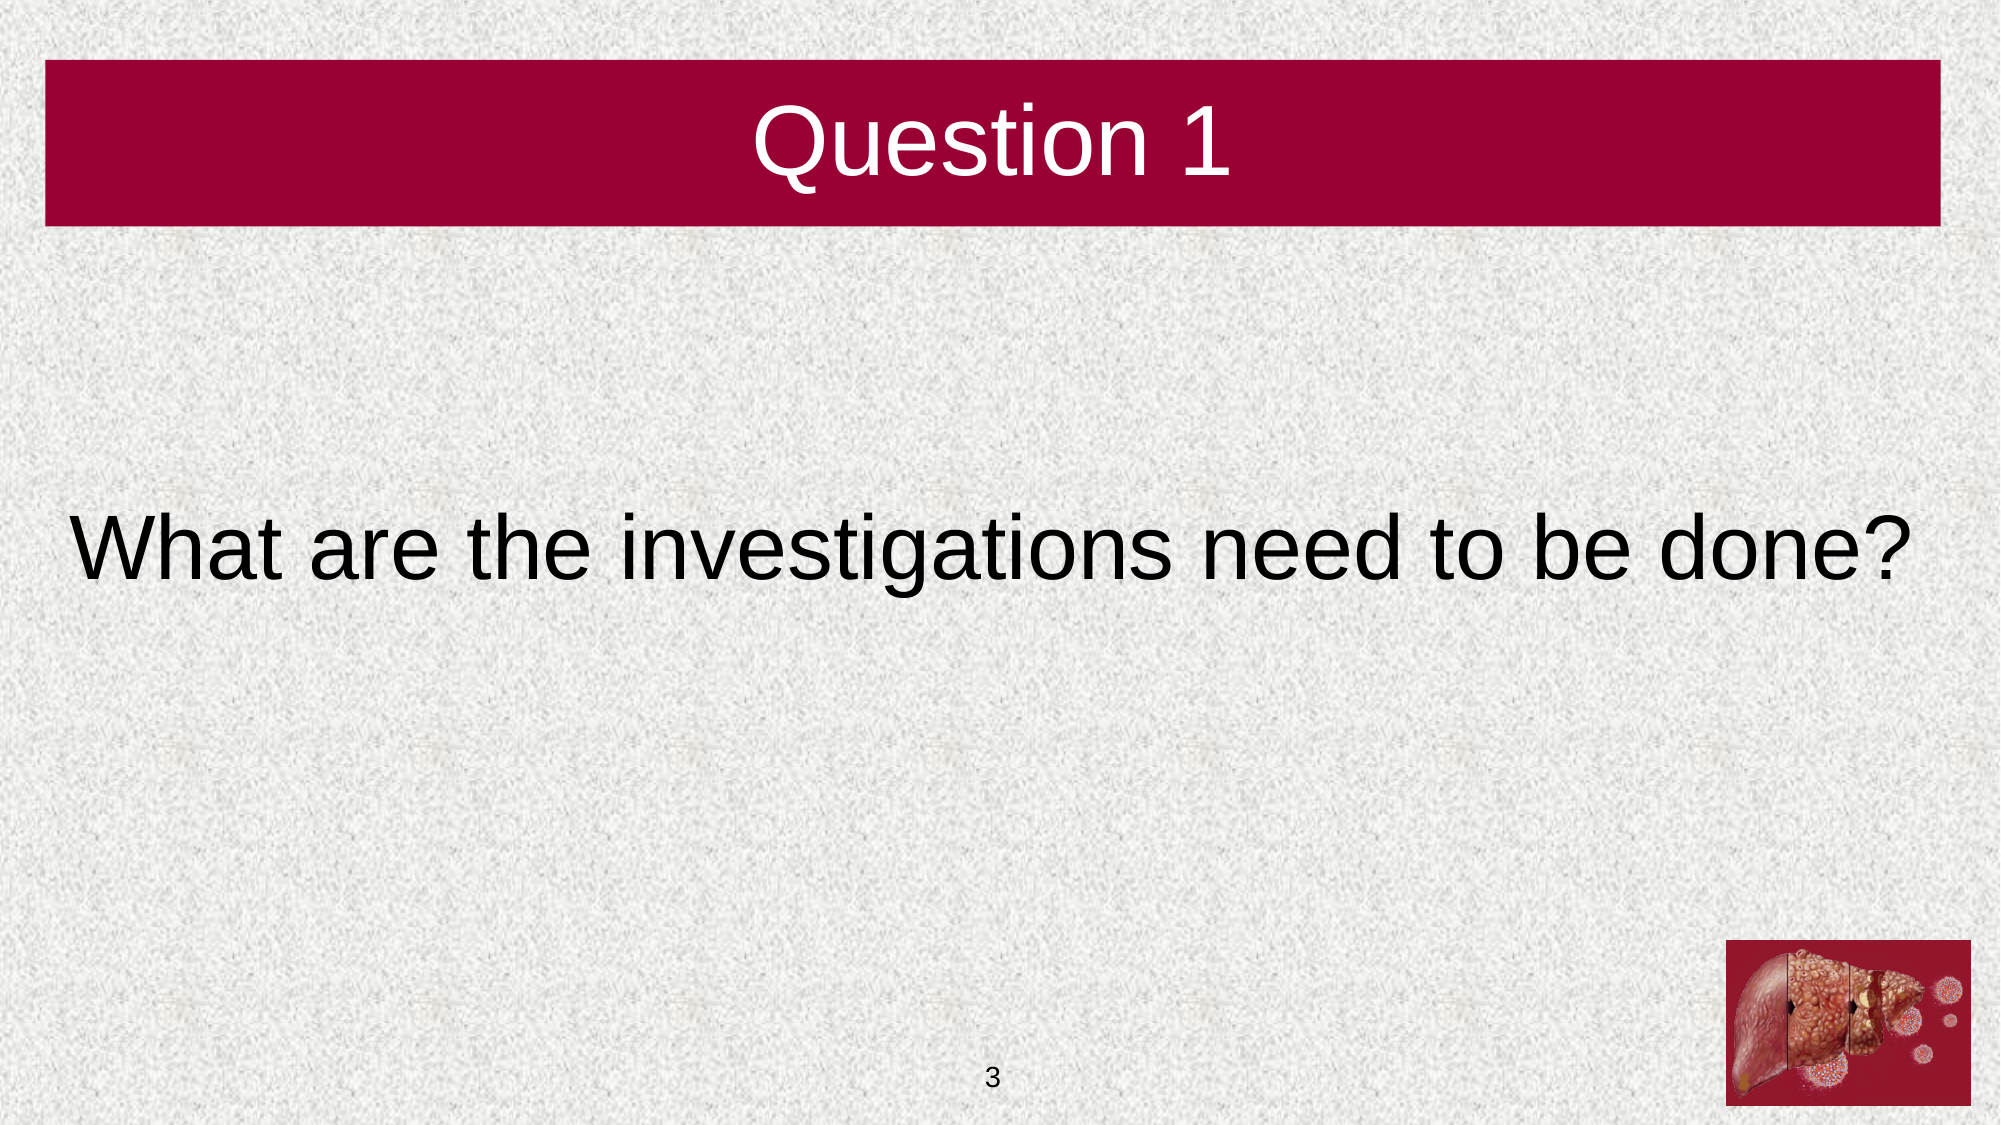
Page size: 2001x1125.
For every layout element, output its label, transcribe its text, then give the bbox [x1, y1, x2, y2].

picture [0, 0, 2001, 1125]
list What are the investigations need to be done? [45, 492, 1941, 633]
slide_number 3 [767, 1045, 1218, 1106]
title Question 1 [45, 59, 1941, 227]
